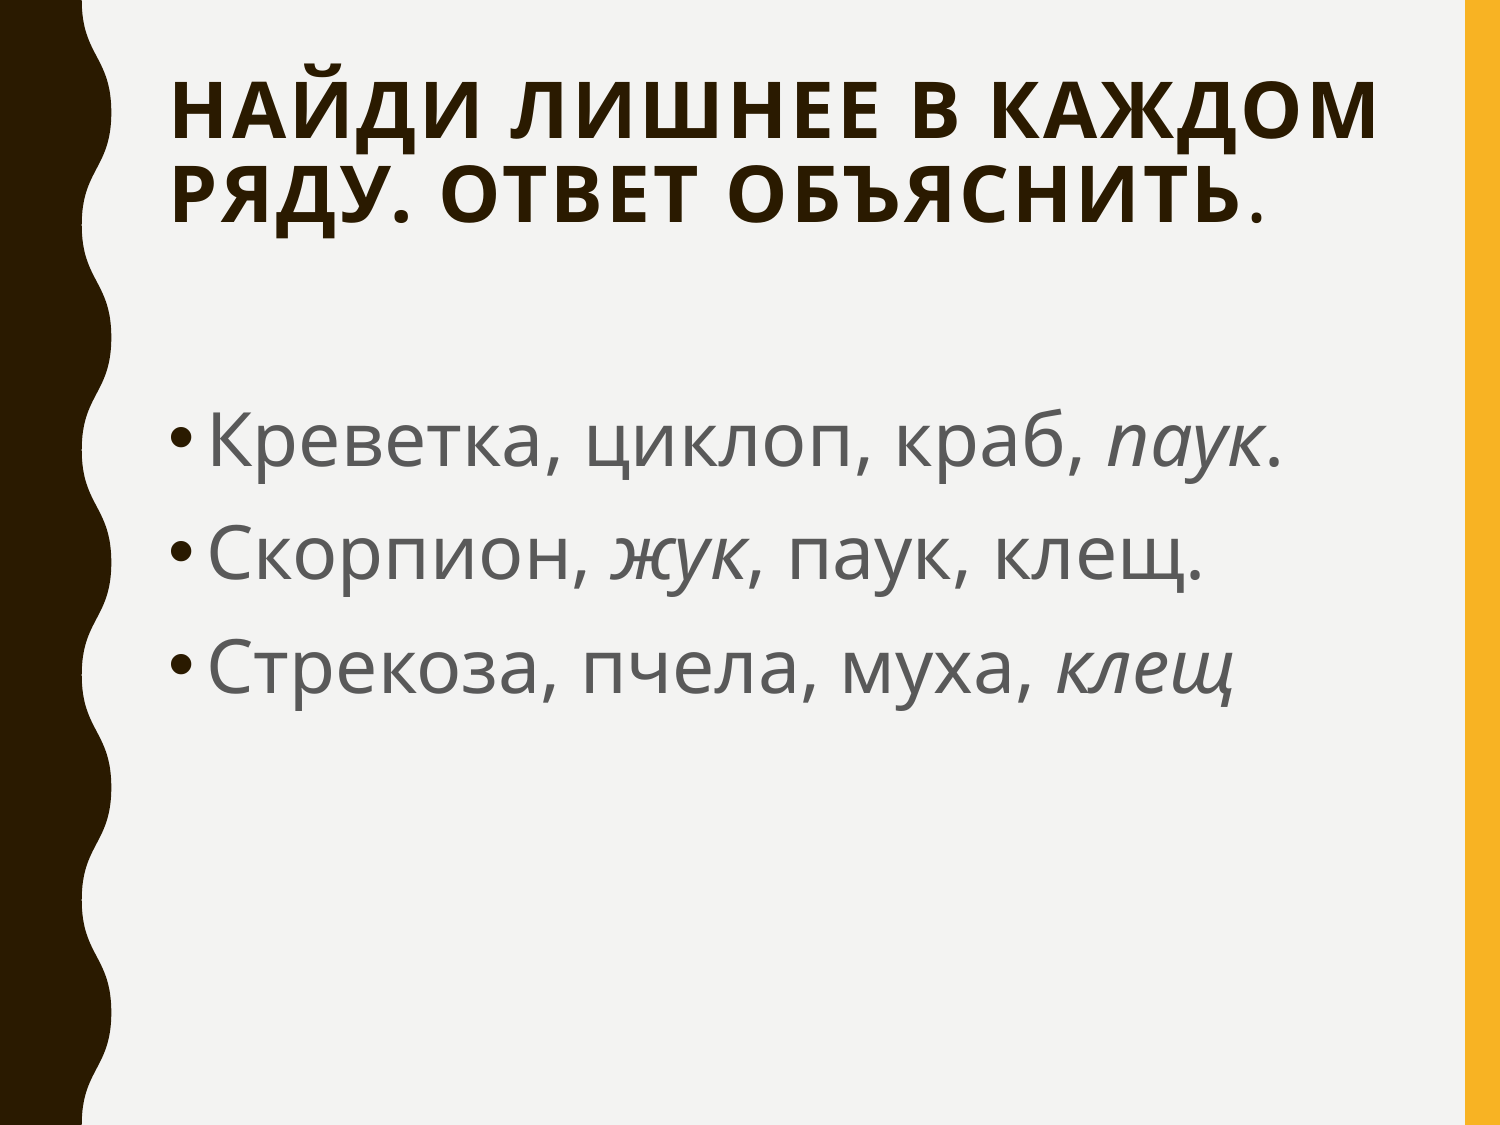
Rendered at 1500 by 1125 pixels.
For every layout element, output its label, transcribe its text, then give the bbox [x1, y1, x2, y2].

title Найди лишнее в каждом ряду. Ответ объяснить. [154, 62, 1407, 308]
list Креветка, циклоп, краб, паук. Скорпион, жук, паук, клещ. Стрекоза, пчела, муха, клещ [154, 375, 1407, 965]
